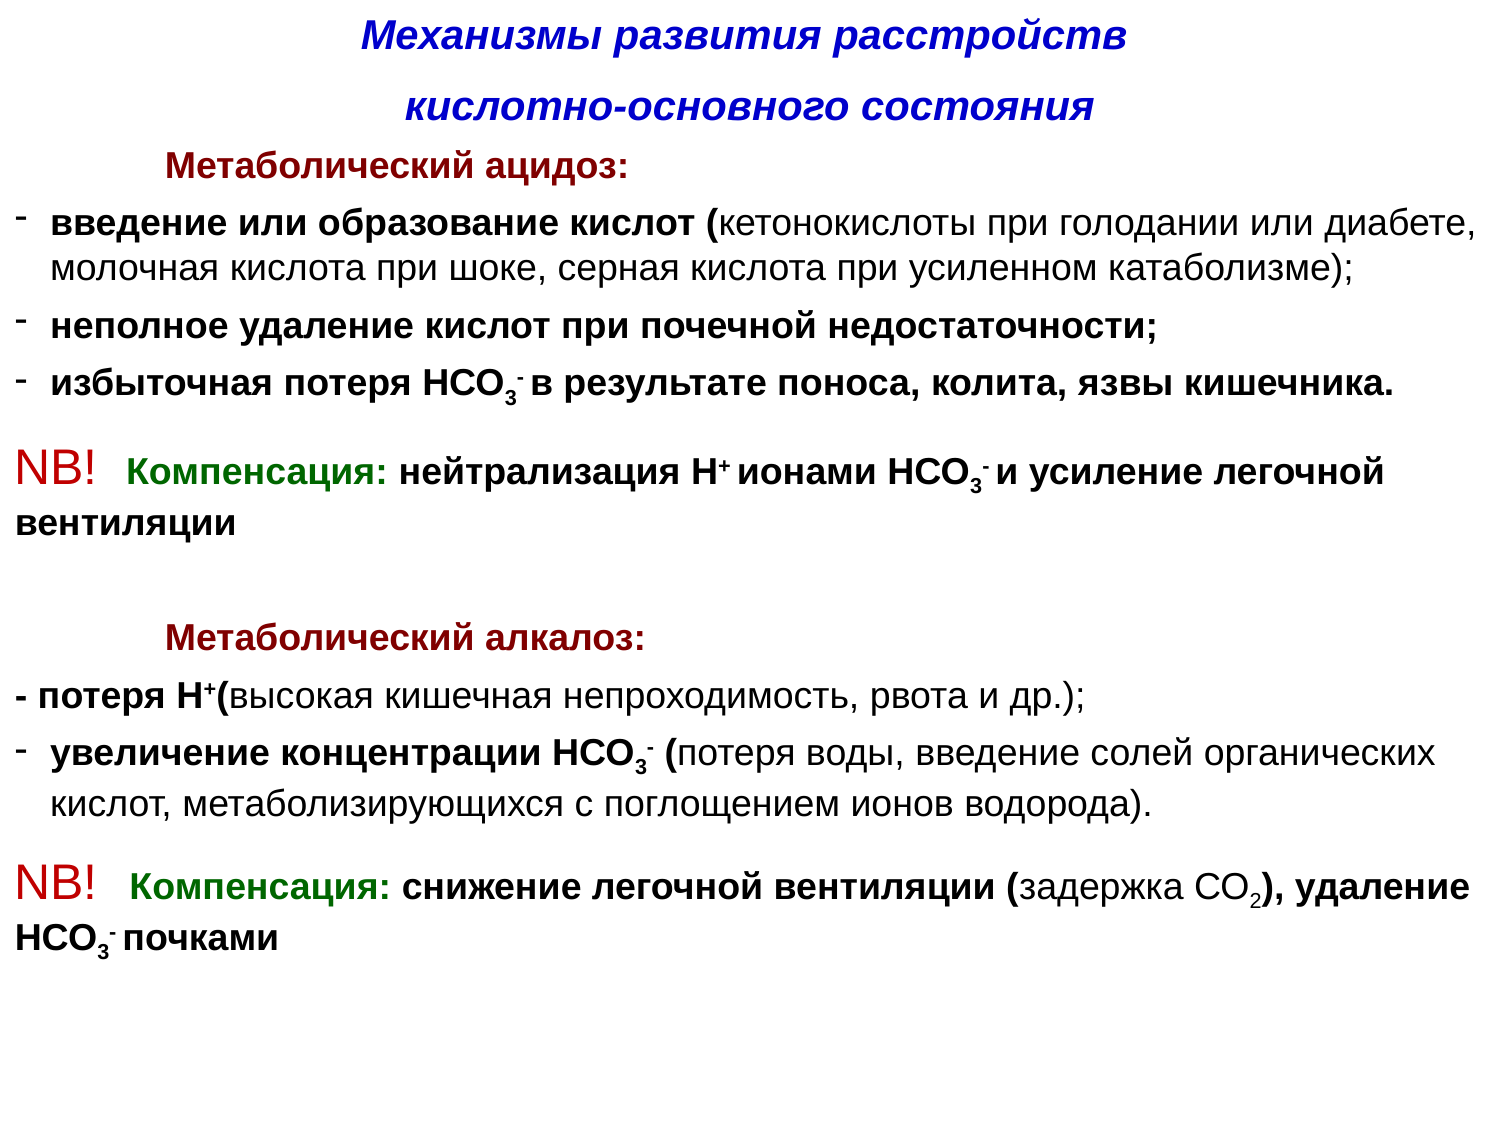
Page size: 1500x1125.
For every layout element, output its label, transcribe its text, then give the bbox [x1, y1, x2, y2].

text_box Механизмы развития расстройств кислотно-основного состояния Метаболический ацидоз: введение или образование кислот (кетонокислоты при голодании или диабете, молочная кислота при шоке, серная кислота при усиленном катаболизме); неполное удаление кислот при почечной недостаточности; избыточная потеря НСО3- в результате поноса, колита, язвы кишечника. NB! Компенсация: нейтрализация Н+ ионами НСО3- и усиление легочной вентиляции Метаболический алкалоз: - потеря H+(высокая кишечная непроходимость, рвота и др.); увеличение концентрации НСО3- (потеря воды, введение солей органических кислот, метаболизирующихся с поглощением ионов водорода). NB! Компенсация: снижение легочной вентиляции (задержка СО2), удаление НСО3- почками [0, 0, 1500, 1087]
